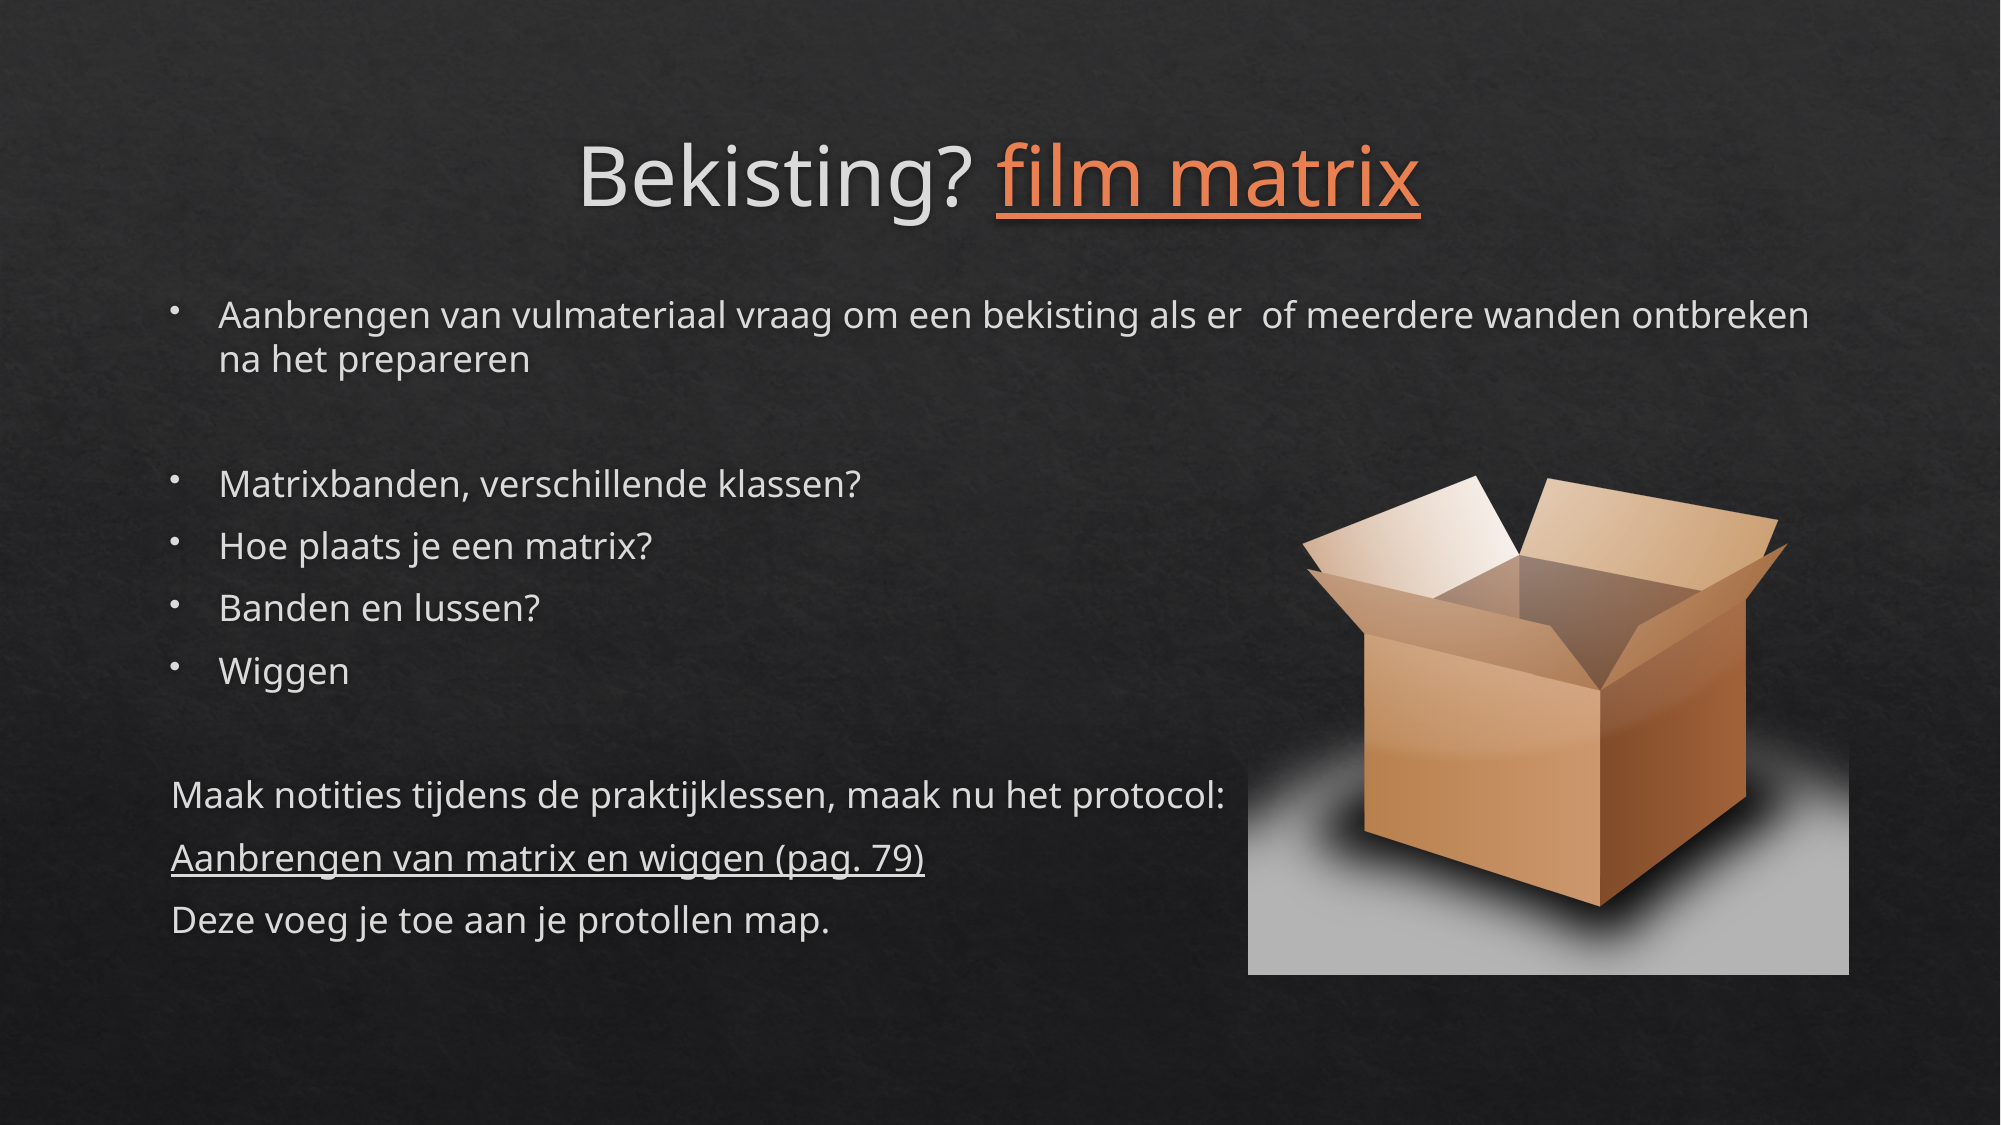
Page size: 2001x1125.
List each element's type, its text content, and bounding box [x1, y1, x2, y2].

title Bekisting? film matrix [149, 99, 1849, 260]
picture [1248, 374, 1849, 976]
list Aanbrengen van vulmateriaal vraag om een bekisting als er of meerdere wanden ontbreken na het prepareren Matrixbanden, verschillende klassen? Hoe plaats je een matrix? Banden en lussen? Wiggen Maak notities tijdens de praktijklessen, maak nu het protocol: Aanbrengen van matrix en wiggen (pag. 79) Deze voeg je toe aan je protollen map. [149, 284, 1849, 950]
